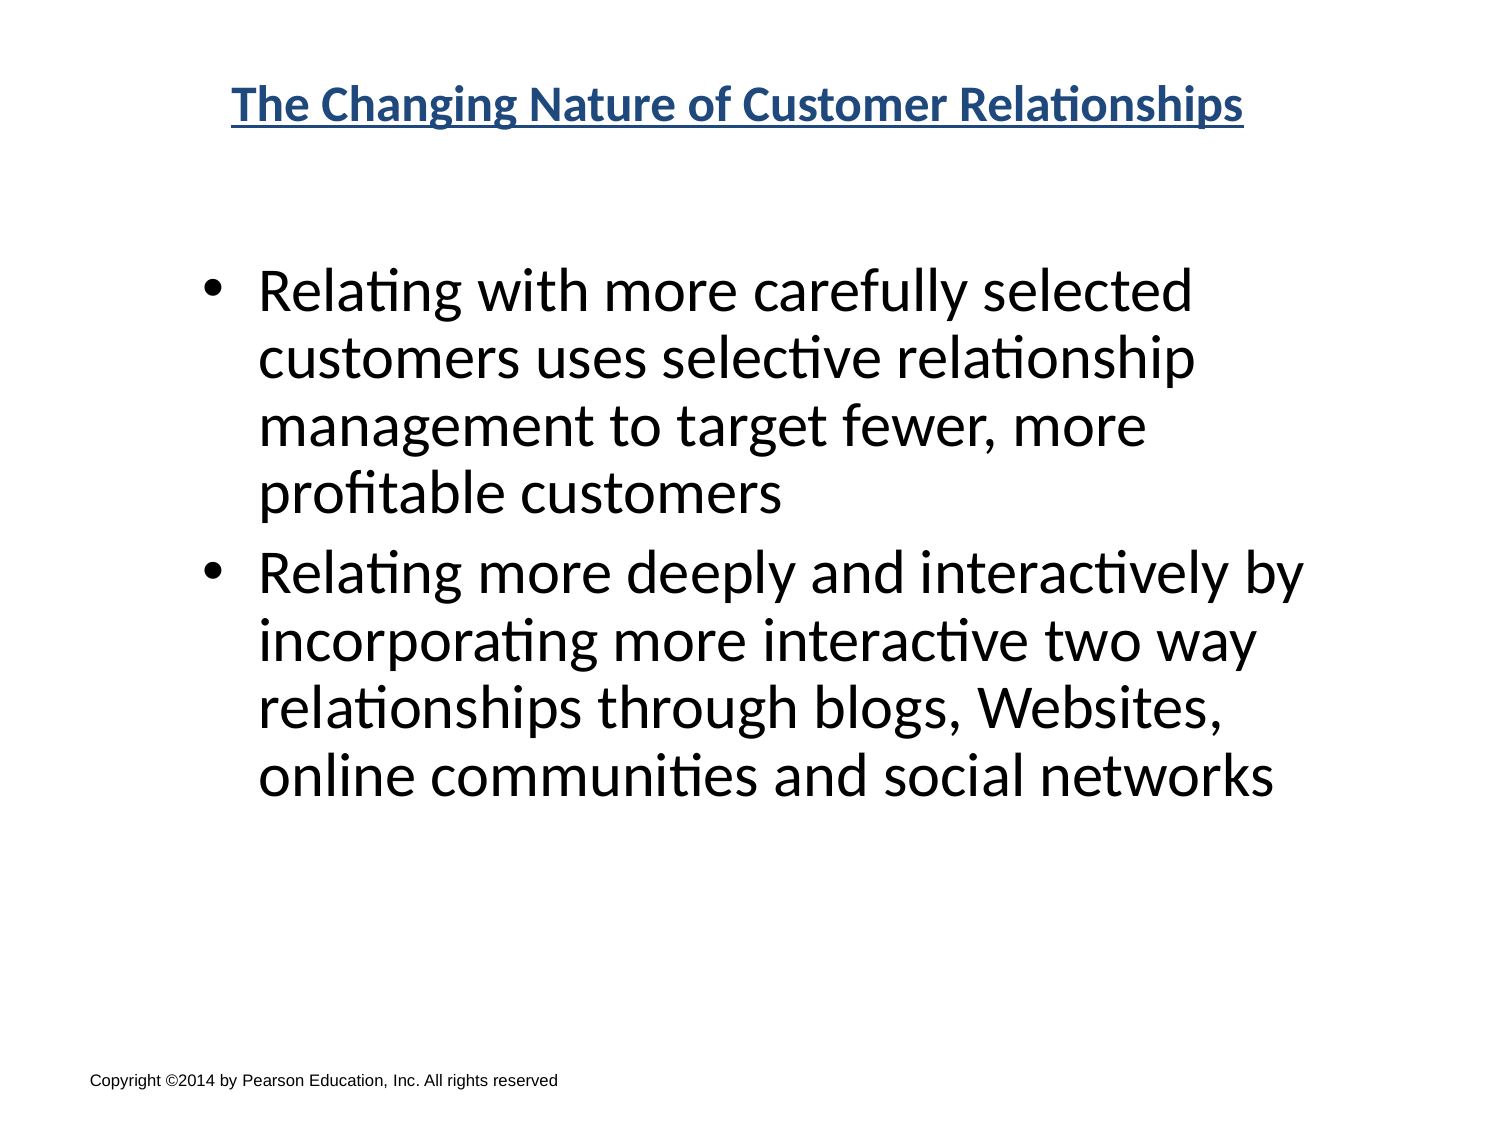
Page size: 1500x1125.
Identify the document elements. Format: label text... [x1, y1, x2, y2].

text_box Copyright ©2014 by Pearson Education, Inc. All rights reserved [74, 1062, 825, 1098]
list The Changing Nature of Customer Relationships [150, 62, 1325, 188]
list Relating with more carefully selected customers uses selective relationship management to target fewer, more profitable customers Relating more deeply and interactively by incorporating more interactive two way relationships through blogs, Websites, online communities and social networks [187, 162, 1388, 925]
